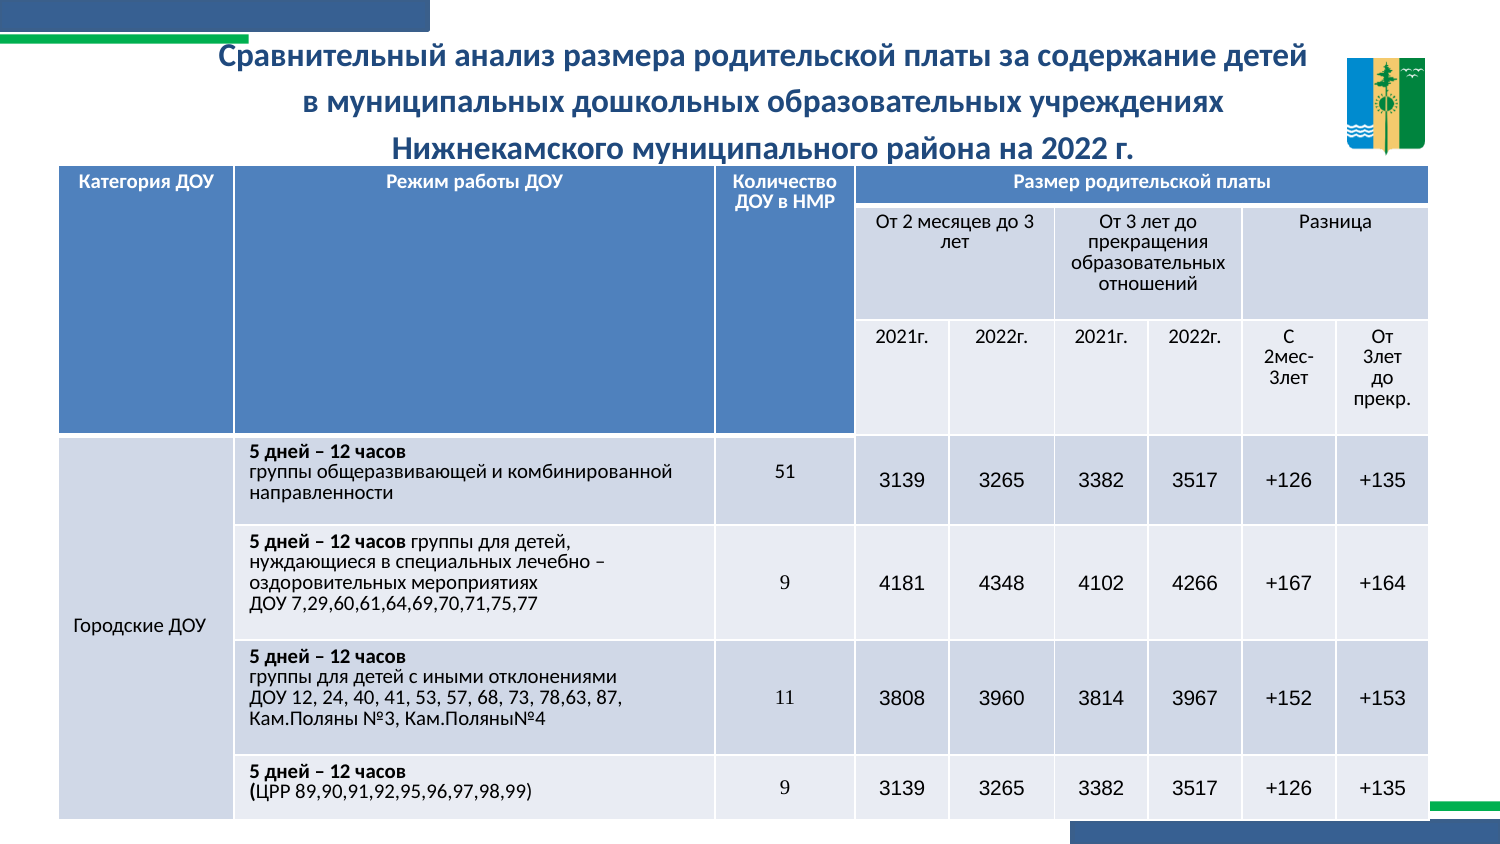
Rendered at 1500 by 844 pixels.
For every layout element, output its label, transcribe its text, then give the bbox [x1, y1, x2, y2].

table_cell 5 дней – 12 часов группы общеразвивающей и комбинированной направленности [235, 438, 714, 524]
table_cell Городские ДОУ [59, 438, 233, 819]
table_cell 5 дней – 12 часов (ЦРР 89,90,91,92,95,96,97,98,99) [235, 756, 714, 819]
table_cell +152 [1243, 641, 1335, 754]
table_cell 3967 [1149, 641, 1241, 754]
table_cell С 2мес-3лет [1243, 321, 1335, 434]
table_cell 3382 [1055, 756, 1147, 819]
table_cell 4266 [1149, 526, 1241, 639]
table_cell 5 дней – 12 часов группы для детей, нуждающиеся в специальных лечебно – оздоровительных мероприятиях ДОУ 7,29,60,61,64,69,70,71,75,77 [235, 526, 714, 639]
table_cell +126 [1243, 436, 1335, 524]
table_cell 2022г. [950, 321, 1054, 434]
table_cell 9 [716, 756, 854, 819]
table_header Размер родительской платы [856, 166, 1428, 203]
text_box [1430, 799, 1500, 813]
table_cell 11 [716, 641, 854, 754]
table_cell 3960 [950, 641, 1054, 754]
table_header Режим работы ДОУ [235, 166, 714, 433]
table_header Количество ДОУ в НМР [716, 166, 854, 433]
picture [1347, 58, 1425, 156]
table_cell +153 [1337, 641, 1428, 754]
table_cell +126 [1243, 756, 1335, 819]
table_cell 2021г. [856, 321, 948, 434]
table_cell 3814 [1055, 641, 1147, 754]
table_cell 9 [716, 526, 854, 639]
table_cell 4102 [1055, 526, 1147, 639]
table_cell 2021г. [1055, 321, 1147, 434]
table_cell 3517 [1149, 436, 1241, 524]
text_box Сравнительный анализ размера родительской платы за содержание детей в муниципальных дошкольных образовательных учреждениях Нижнекамского муниципального района на 2022 г. [35, 35, 1500, 164]
table_cell 3808 [856, 641, 948, 754]
table_cell 3265 [950, 436, 1054, 524]
table_cell +164 [1337, 526, 1428, 639]
table_cell +135 [1337, 756, 1428, 819]
table_cell Разница [1243, 208, 1428, 319]
table_cell От 2 месяцев до 3 лет [856, 208, 1054, 319]
table_cell 4348 [950, 526, 1054, 639]
table_cell 3139 [856, 756, 948, 819]
table_cell 5 дней – 12 часов группы для детей с иными отклонениями ДОУ 12, 24, 40, 41, 53, 57, 68, 73, 78,63, 87, Кам.Поляны №3, Кам.Поляны№4 [235, 641, 714, 754]
table_cell 3265 [950, 756, 1054, 819]
text_box [1070, 819, 1500, 844]
table_cell 4181 [856, 526, 948, 639]
table_header Категория ДОУ [59, 166, 233, 433]
text_box [0, 0, 430, 32]
table_cell 3139 [856, 436, 948, 524]
table_cell От 3 лет до прекращения образовательных отношений [1055, 208, 1241, 319]
table_cell 2022г. [1149, 321, 1241, 434]
text_box [0, 32, 251, 46]
table_cell 51 [716, 438, 854, 524]
table_cell +167 [1243, 526, 1335, 639]
table_cell От 3лет до прекр. [1337, 321, 1428, 434]
table_cell 3517 [1149, 756, 1241, 819]
table_cell 3382 [1055, 436, 1147, 524]
table_cell +135 [1337, 436, 1428, 524]
